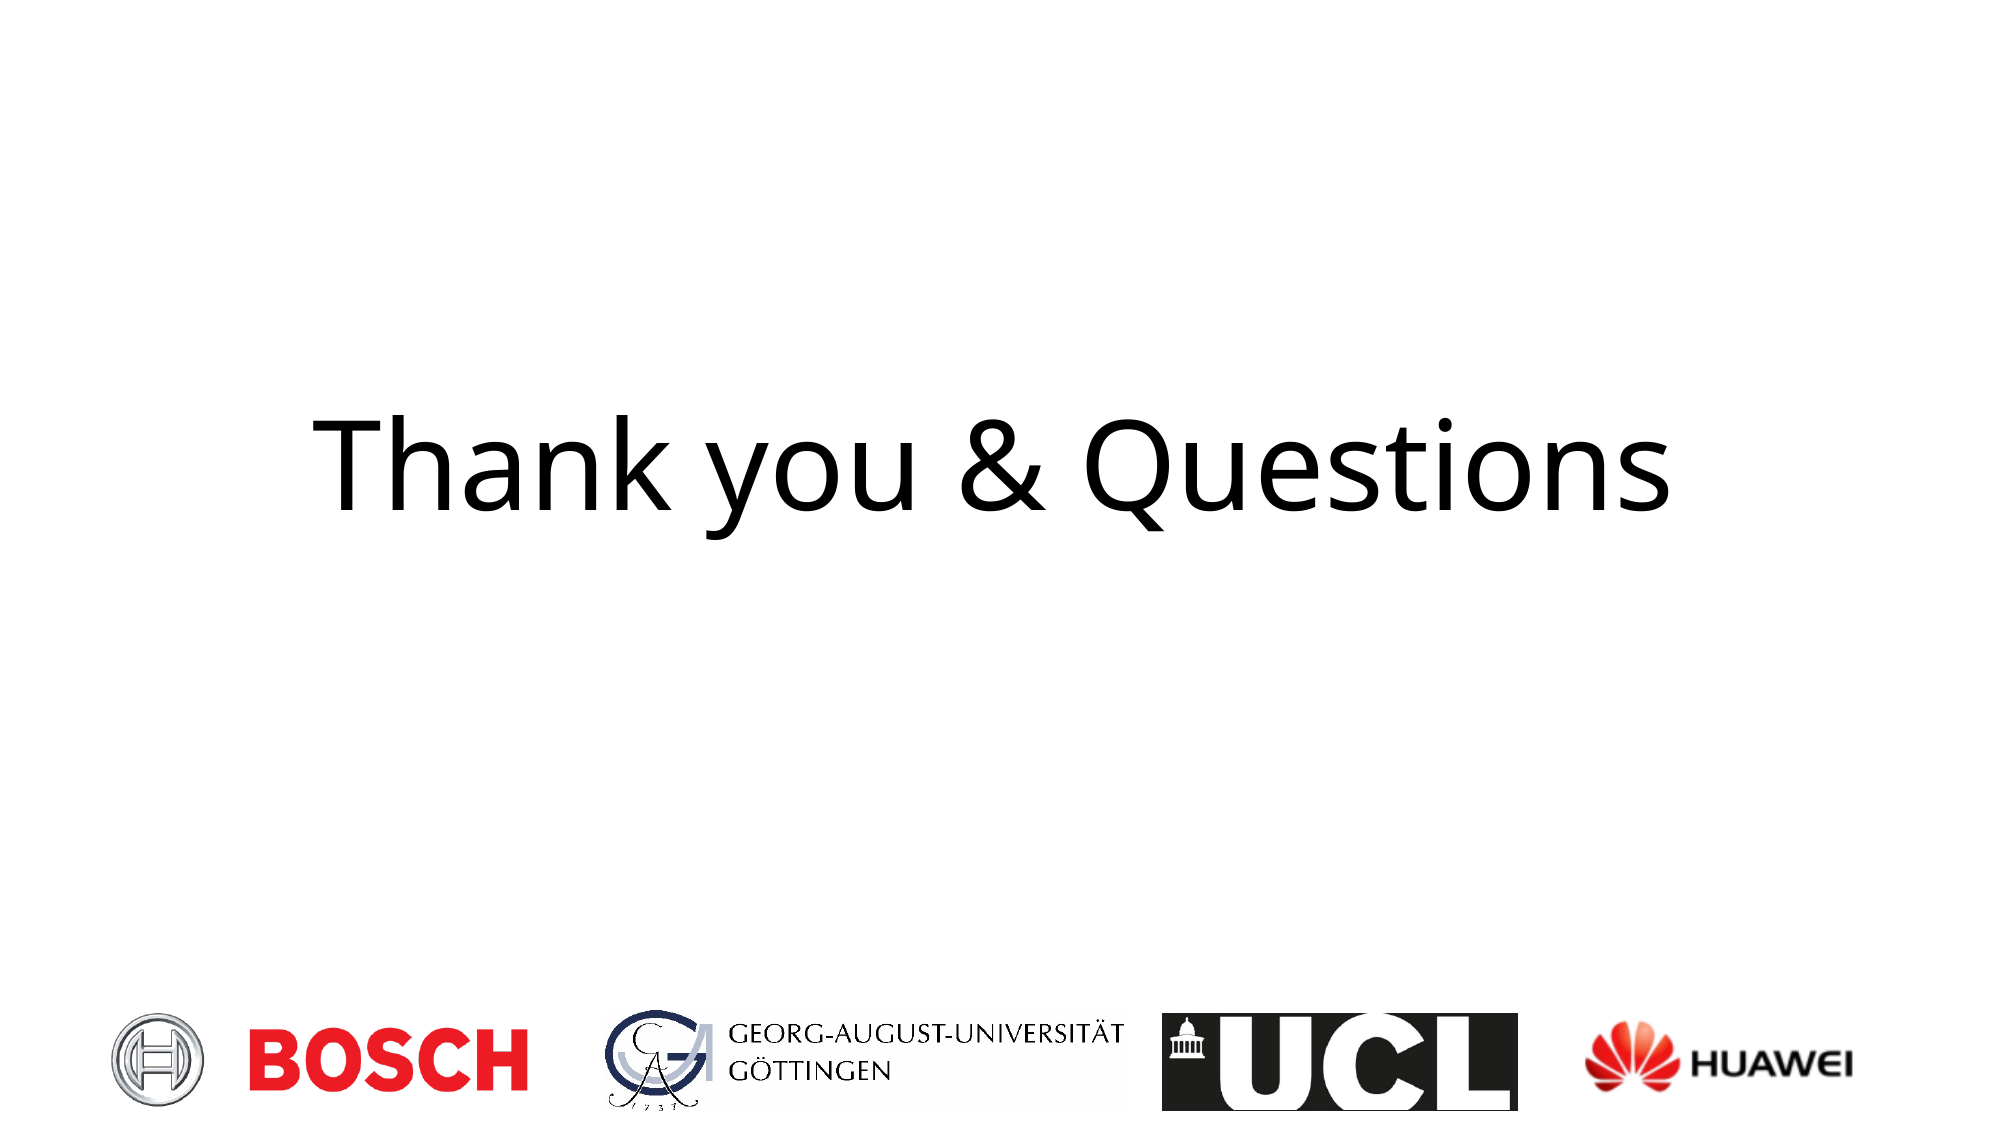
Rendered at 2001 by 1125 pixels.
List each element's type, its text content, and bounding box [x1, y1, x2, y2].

picture [107, 1010, 531, 1111]
picture [1162, 1013, 1518, 1111]
picture [1575, 1008, 1863, 1116]
picture [605, 1010, 1124, 1111]
title Thank you & Questions [62, 153, 1926, 546]
